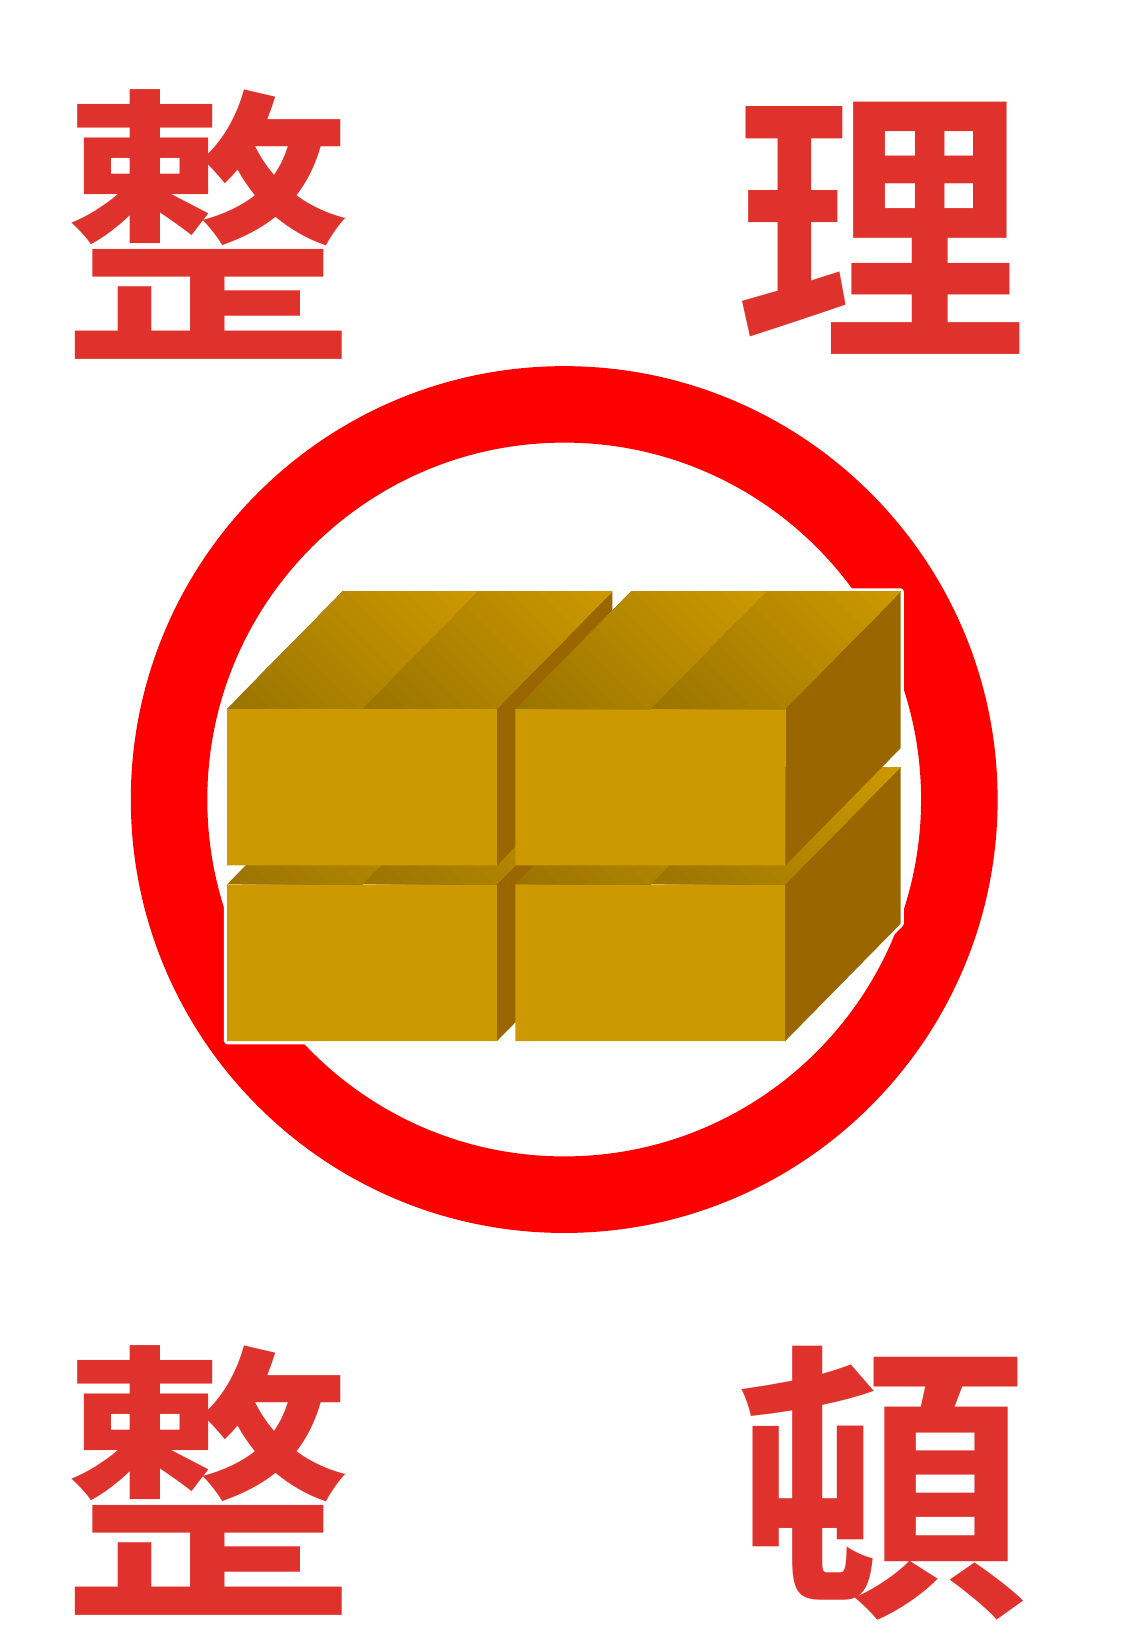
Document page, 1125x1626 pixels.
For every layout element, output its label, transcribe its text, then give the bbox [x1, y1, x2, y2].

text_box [130, 365, 998, 1234]
text_box 整 [0, 38, 516, 404]
text_box 頓 [574, 1294, 1125, 1625]
text_box 整 [0, 1294, 516, 1625]
text_box 理 [574, 38, 1125, 404]
